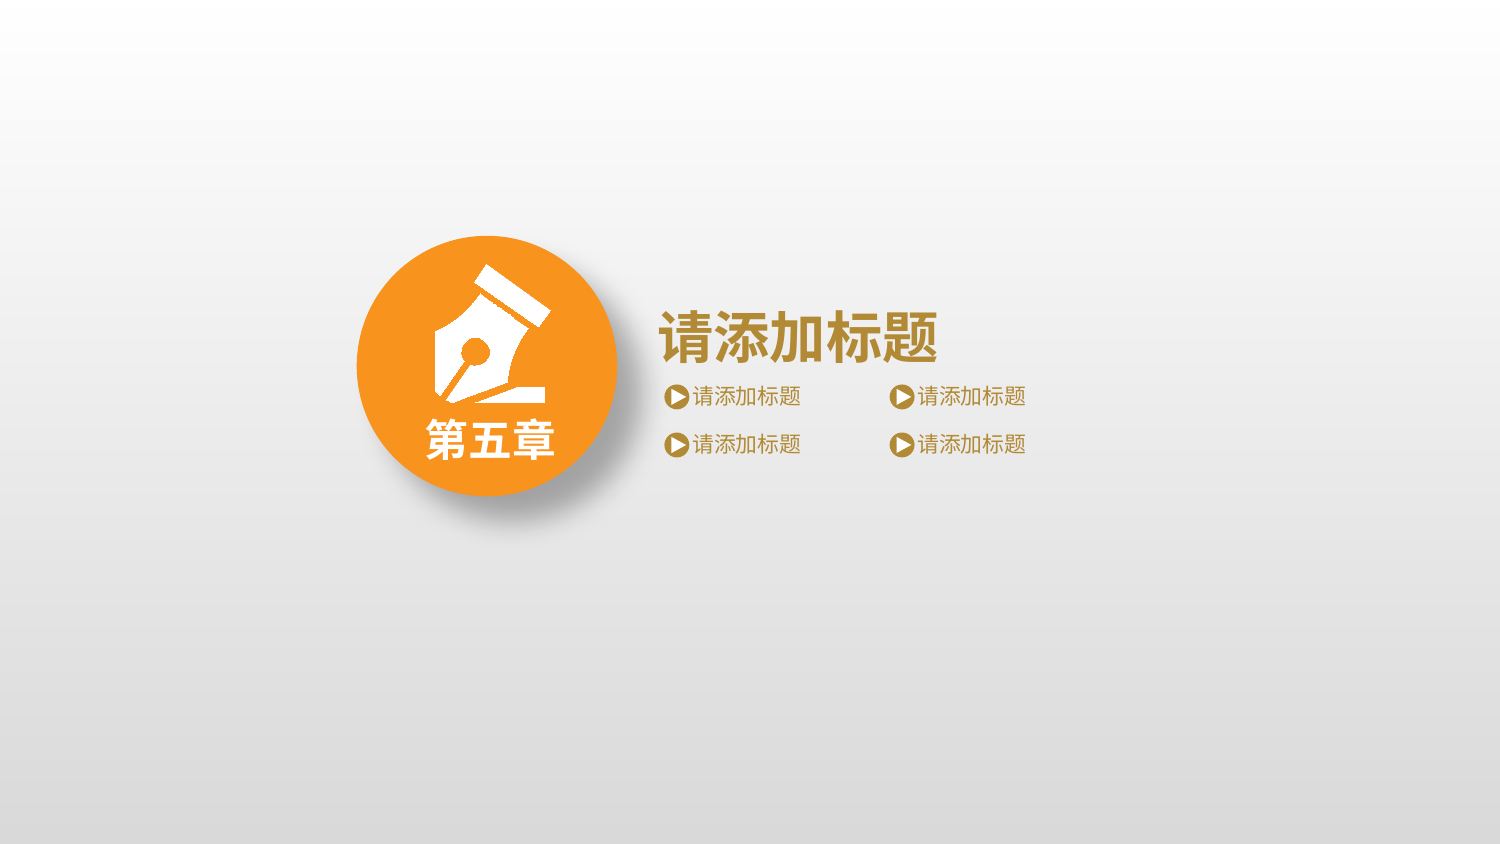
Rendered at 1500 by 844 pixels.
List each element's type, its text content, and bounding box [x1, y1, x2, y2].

text_box [474, 264, 551, 327]
text_box 第五章 [413, 402, 573, 502]
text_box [891, 430, 1069, 458]
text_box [666, 382, 844, 410]
text_box [475, 387, 545, 403]
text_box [891, 382, 1069, 410]
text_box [666, 430, 844, 458]
text_box [354, 233, 620, 476]
text_box [435, 293, 529, 403]
text_box 请添加标题 [581, 306, 1127, 365]
